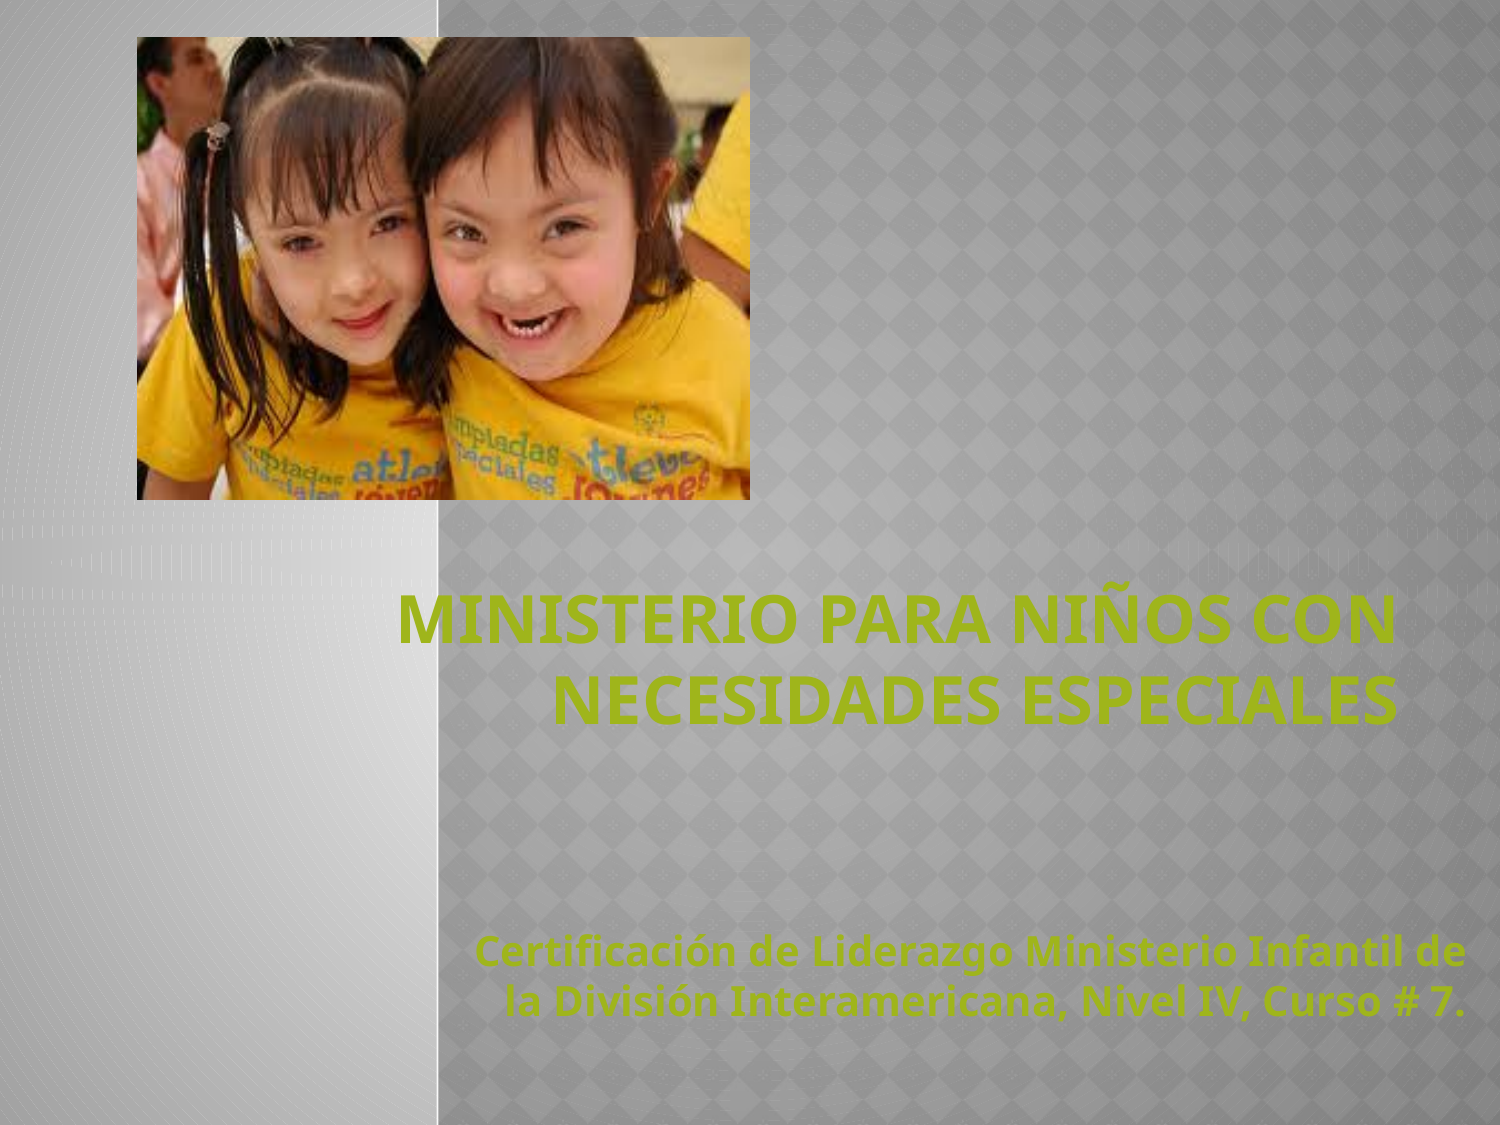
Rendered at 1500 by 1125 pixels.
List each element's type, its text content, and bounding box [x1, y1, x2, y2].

title MINISTERIO PARA NIÑOS CON necesidades especiales [75, 262, 1425, 738]
subtitle Certificación de Liderazgo Ministerio Infantil de la División Interamericana, Nivel IV, Curso # 7. [437, 924, 1475, 1038]
picture [136, 36, 751, 501]
